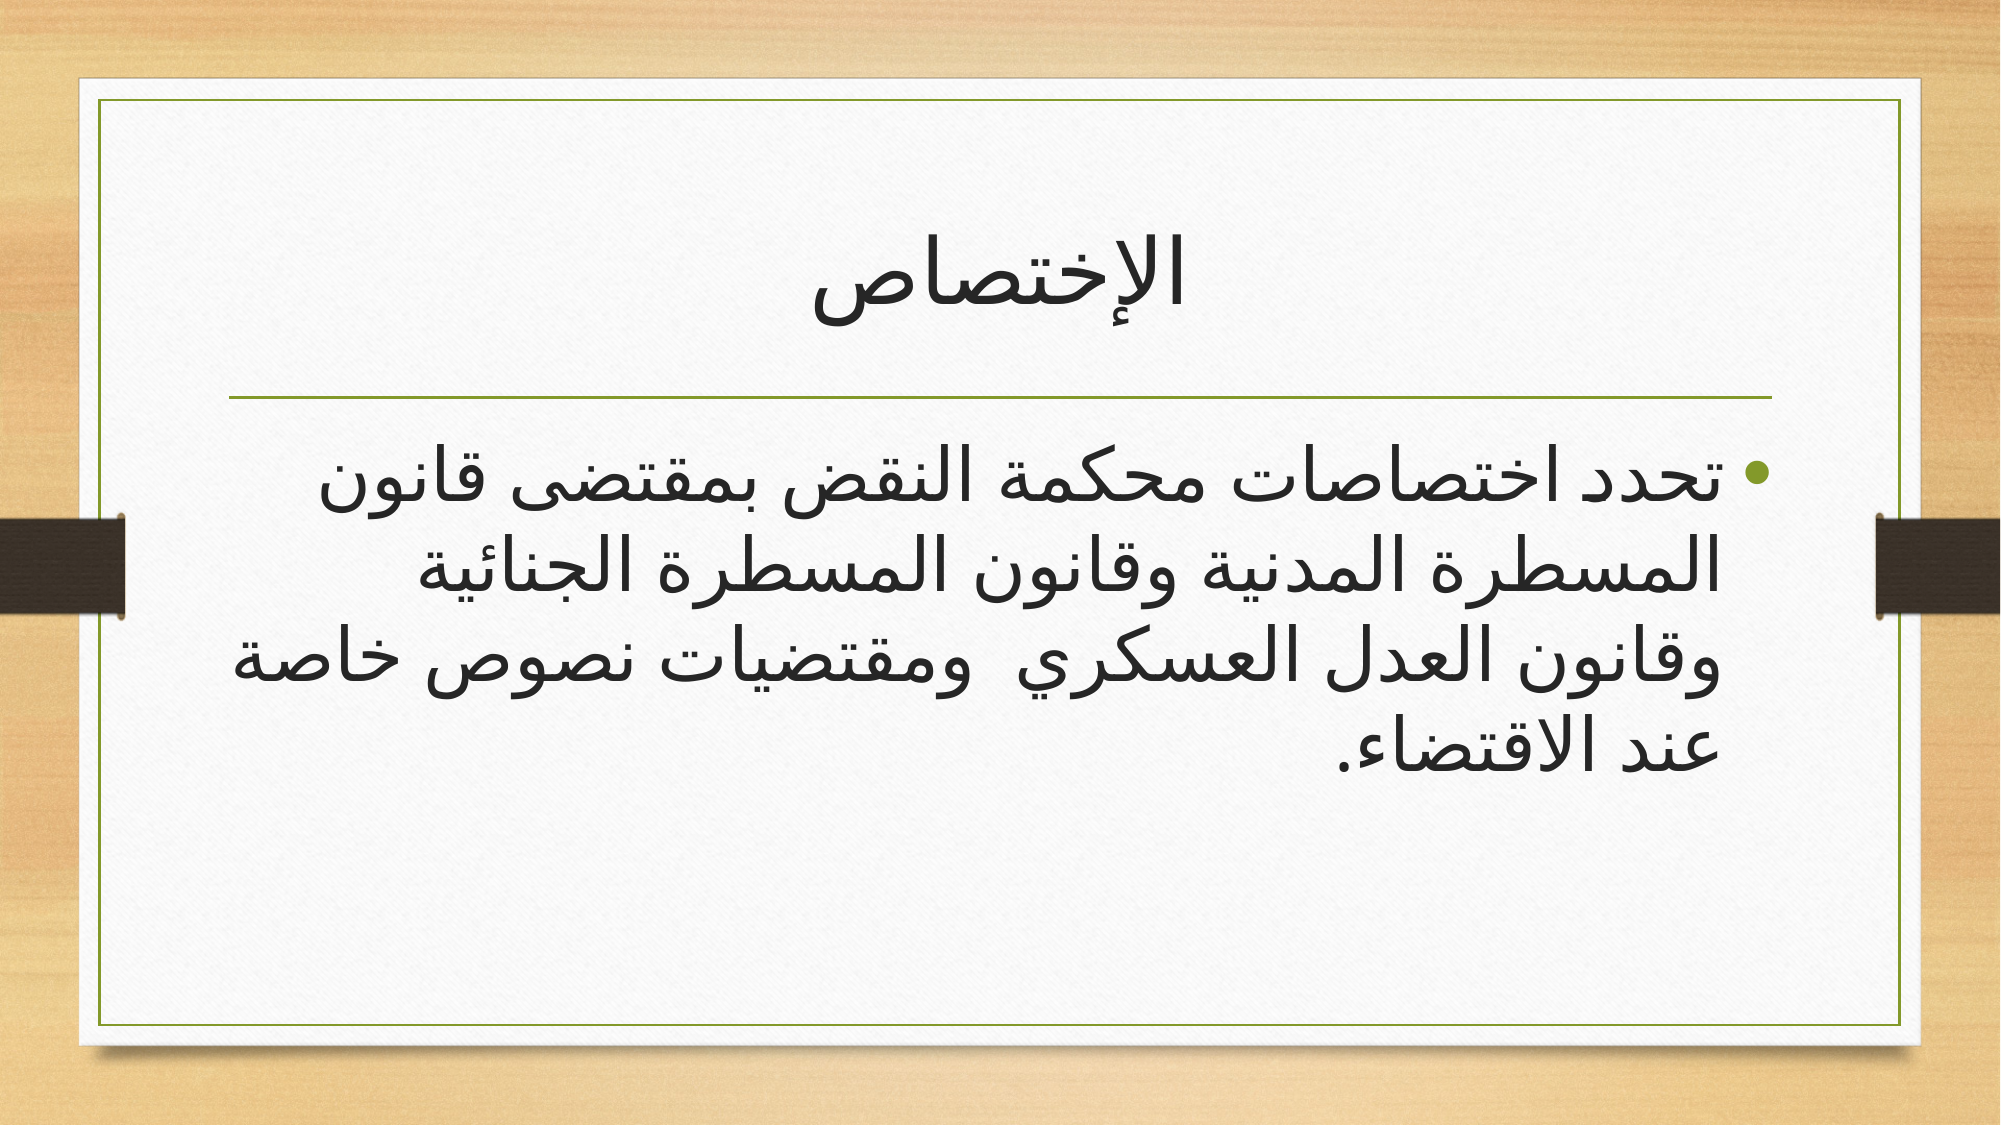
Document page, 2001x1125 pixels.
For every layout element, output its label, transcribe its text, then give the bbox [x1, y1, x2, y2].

list تحدد اختصاصات محكمة النقض بمقتضى قانون المسطرة المدنية وقانون المسطرة الجنائية وقانون العدل العسكري ومقتضيات نصوص خاصة عند الاقتضاء. [212, 419, 1788, 964]
picture [0, 0, 2001, 1125]
title الإختصاص [212, 161, 1788, 375]
